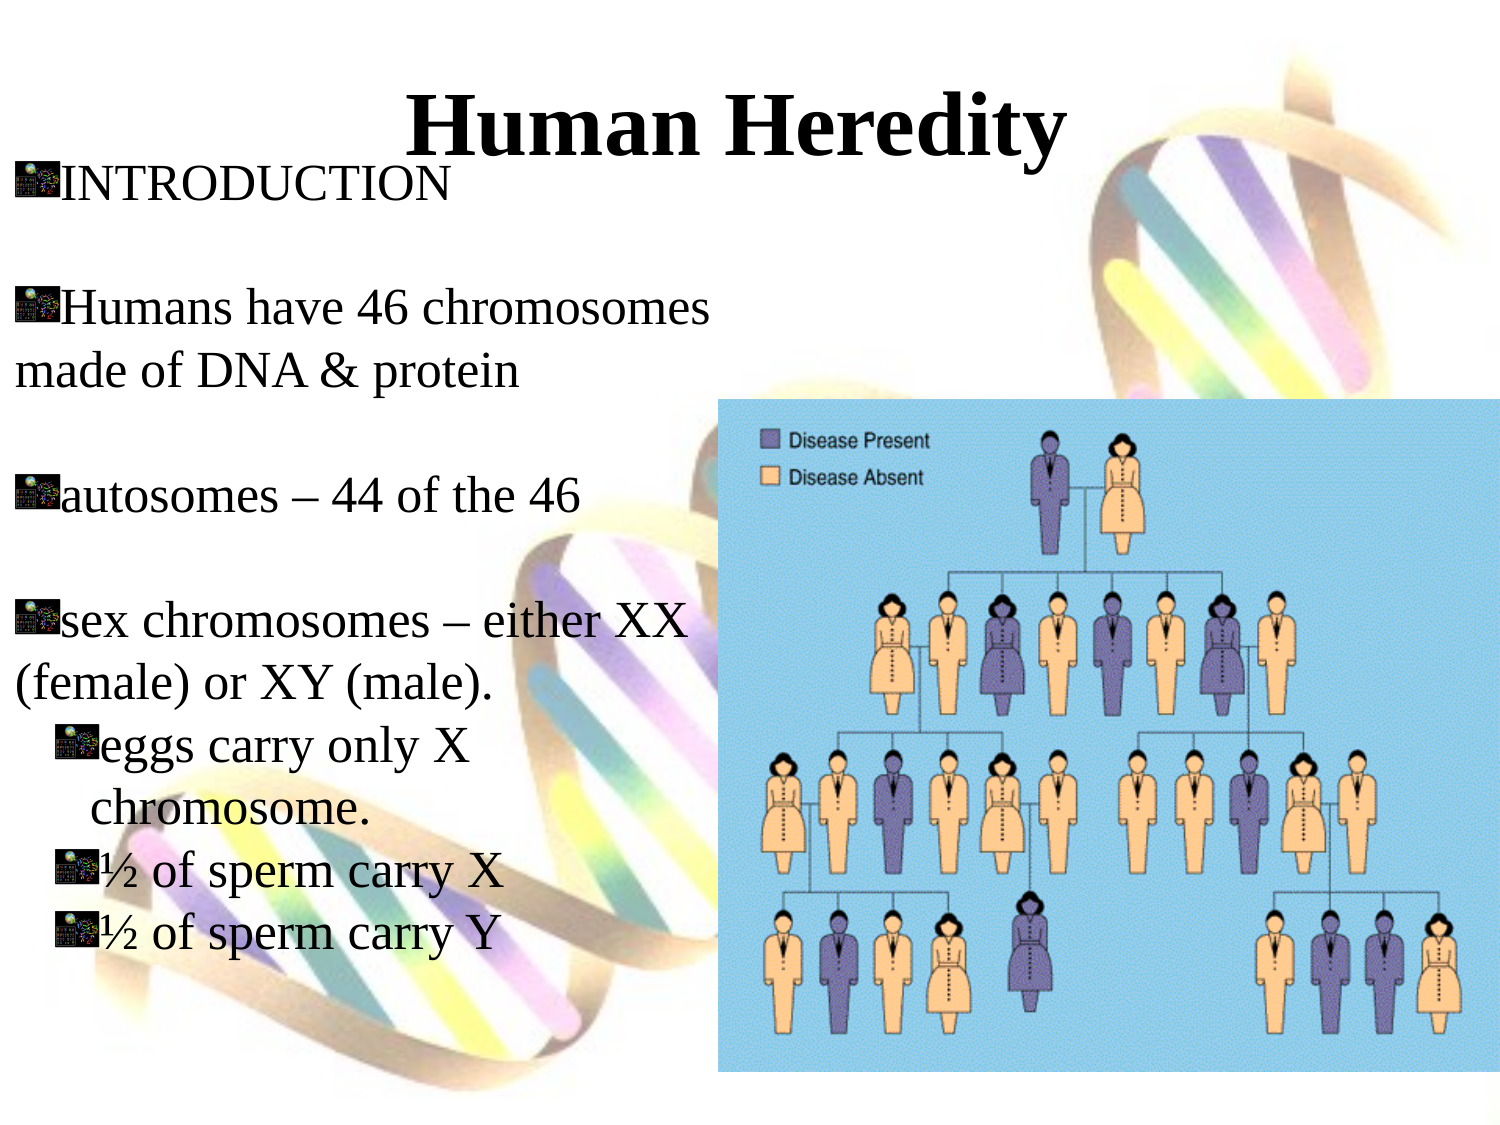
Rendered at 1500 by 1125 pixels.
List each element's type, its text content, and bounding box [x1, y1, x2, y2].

picture [54, 910, 100, 948]
picture [14, 285, 61, 323]
picture [54, 723, 100, 760]
picture [14, 160, 61, 198]
picture [718, 399, 1500, 1073]
picture [14, 473, 61, 510]
text_box INTRODUCTION Humans have 46 chromosomes made of DNA & protein autosomes – 44 of the 46 sex chromosomes – either XX (female) or XY (male). eggs carry only X chromosome. ½ of sperm carry X ½ of sperm carry Y [0, 140, 750, 968]
picture [14, 598, 61, 635]
title Human Heredity [62, 24, 1413, 213]
picture [54, 848, 100, 885]
